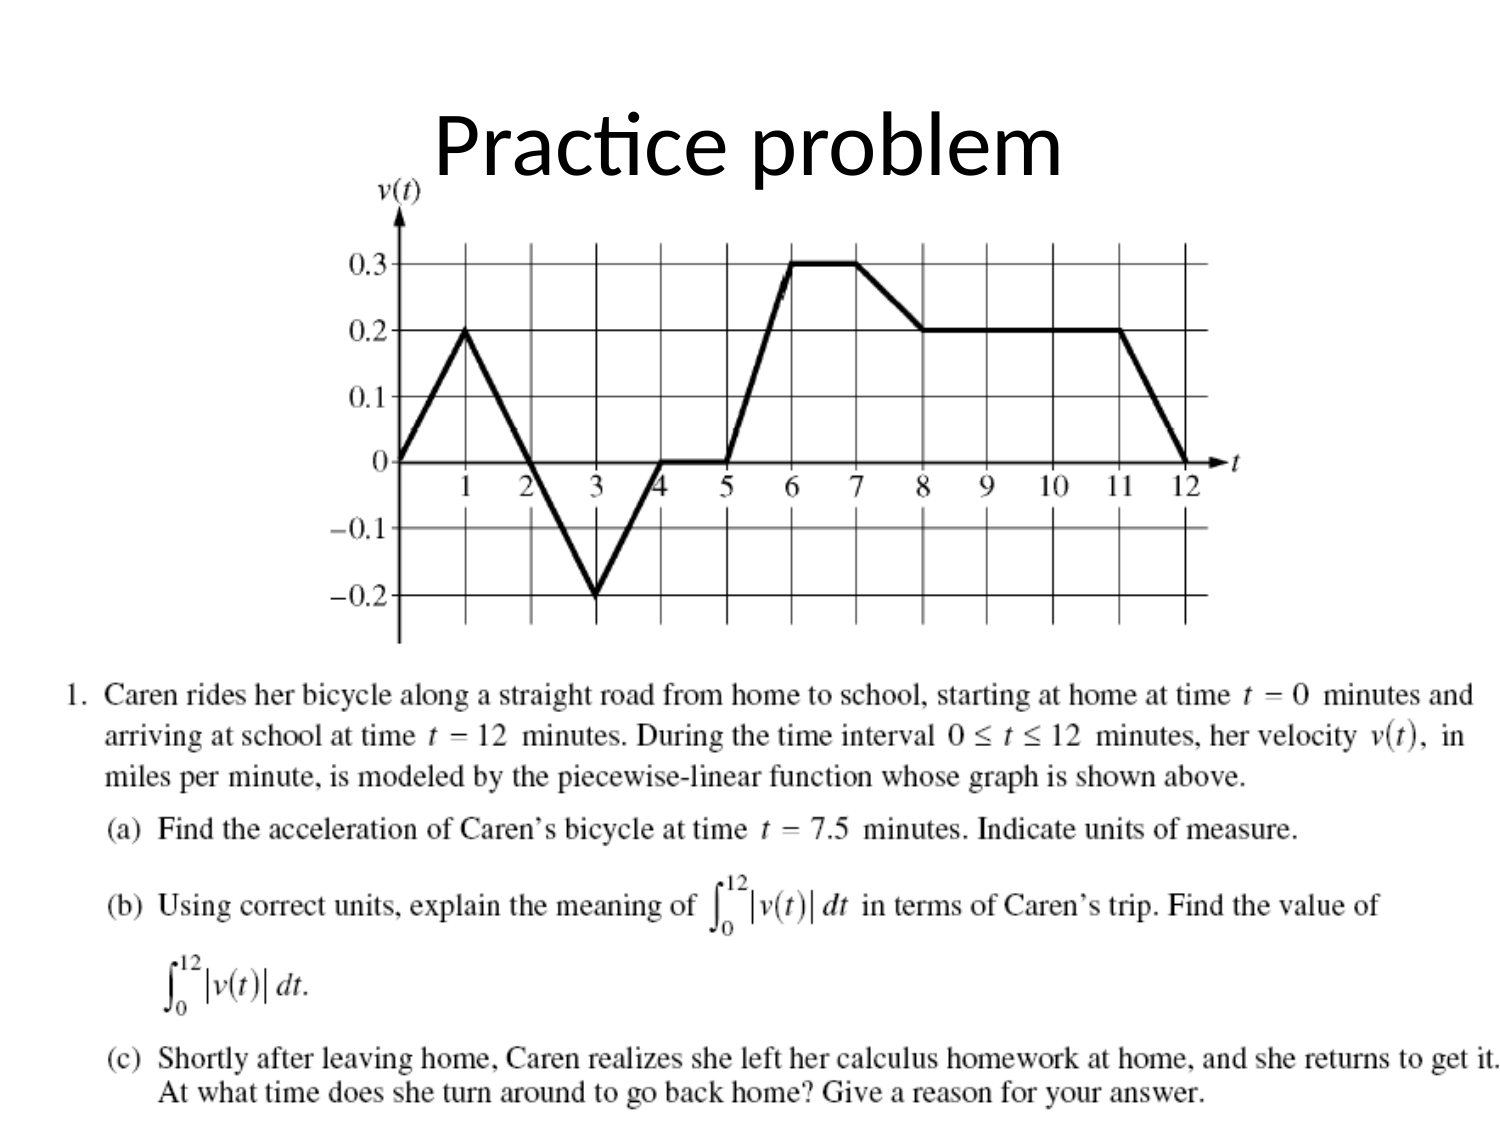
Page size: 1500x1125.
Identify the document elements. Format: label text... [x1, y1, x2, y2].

title Practice problem [75, 45, 1425, 173]
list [0, 174, 1500, 1113]
